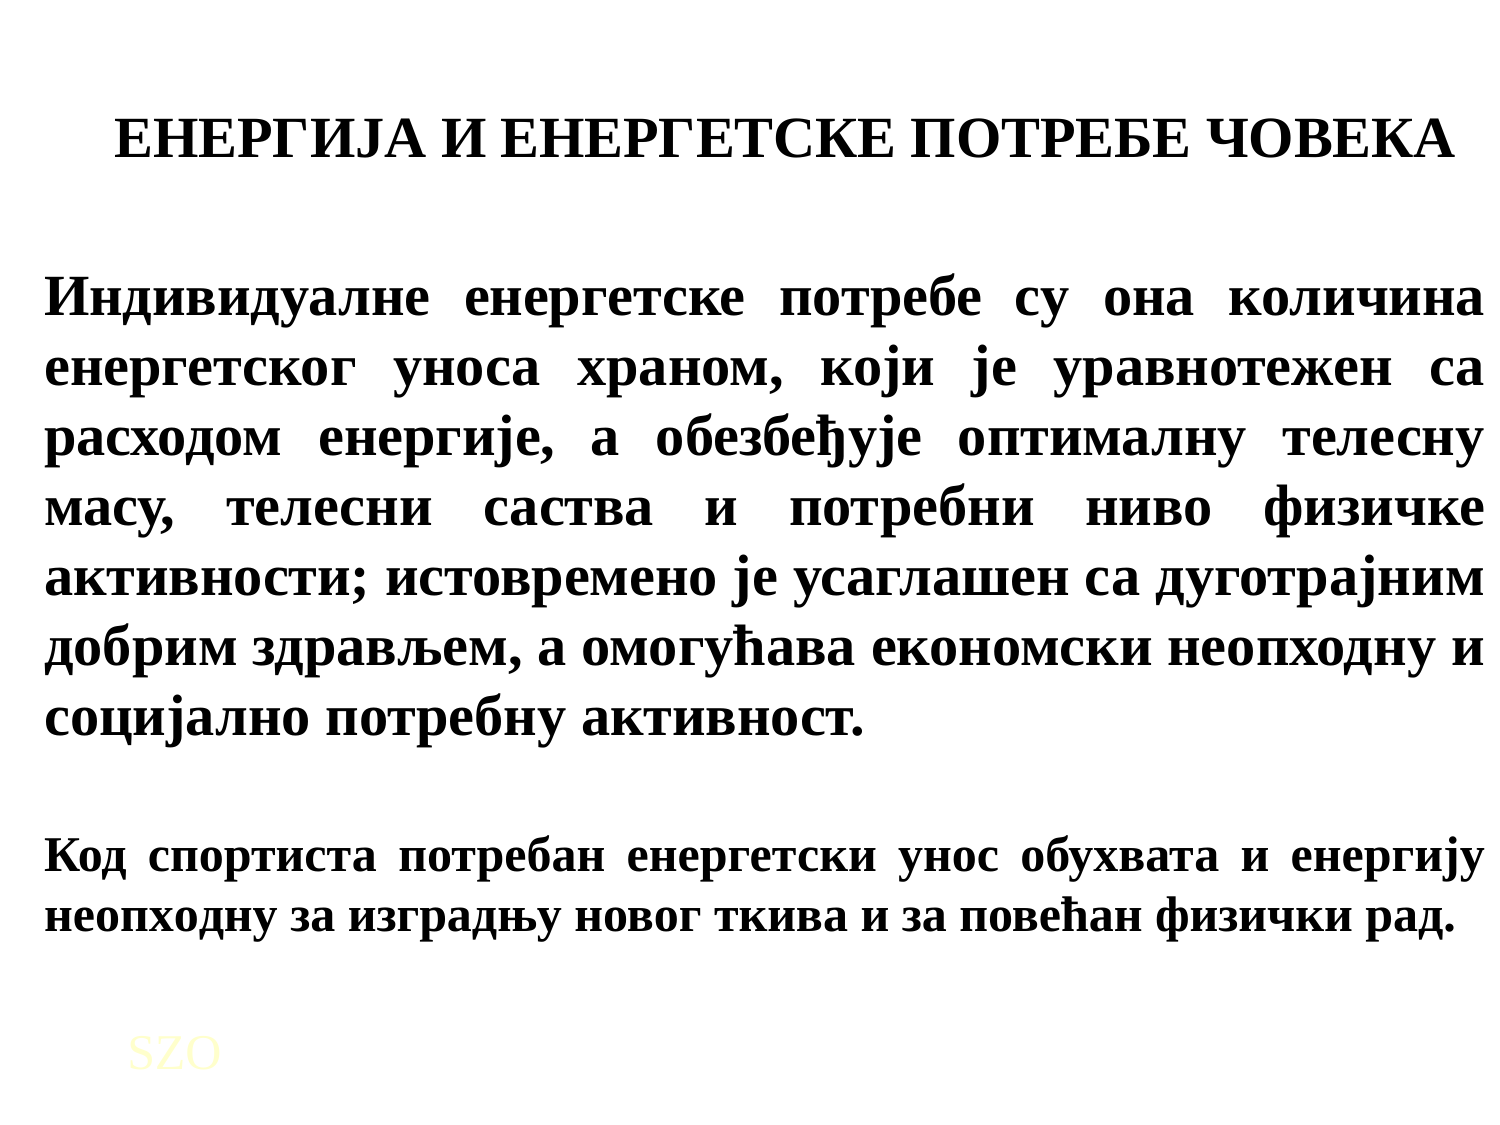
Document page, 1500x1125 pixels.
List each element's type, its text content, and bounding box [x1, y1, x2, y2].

text_box SZO [112, 1012, 1213, 1088]
text_box Индивидуалне енергетске потребе су она количина енергетског уноса храном, који је уравнотежен са расходом енергије, а обезбеђује оптималну телесну масу, телесни саства и потребни ниво физичке активности; истовремено је усаглашен са дуготрајним добрим здрављем, а омогућава економски неопходну и социјално потребну активност. Код спортиста потребан енергетски унос обухвата и енергију неопходну за изградњу новог ткива и за повећан физички рад. [29, 249, 1500, 950]
text_box ЕНЕРГИЈА И ЕНЕРГЕТСКЕ ПОТРЕБЕ ЧОВЕКА [99, 92, 1500, 177]
